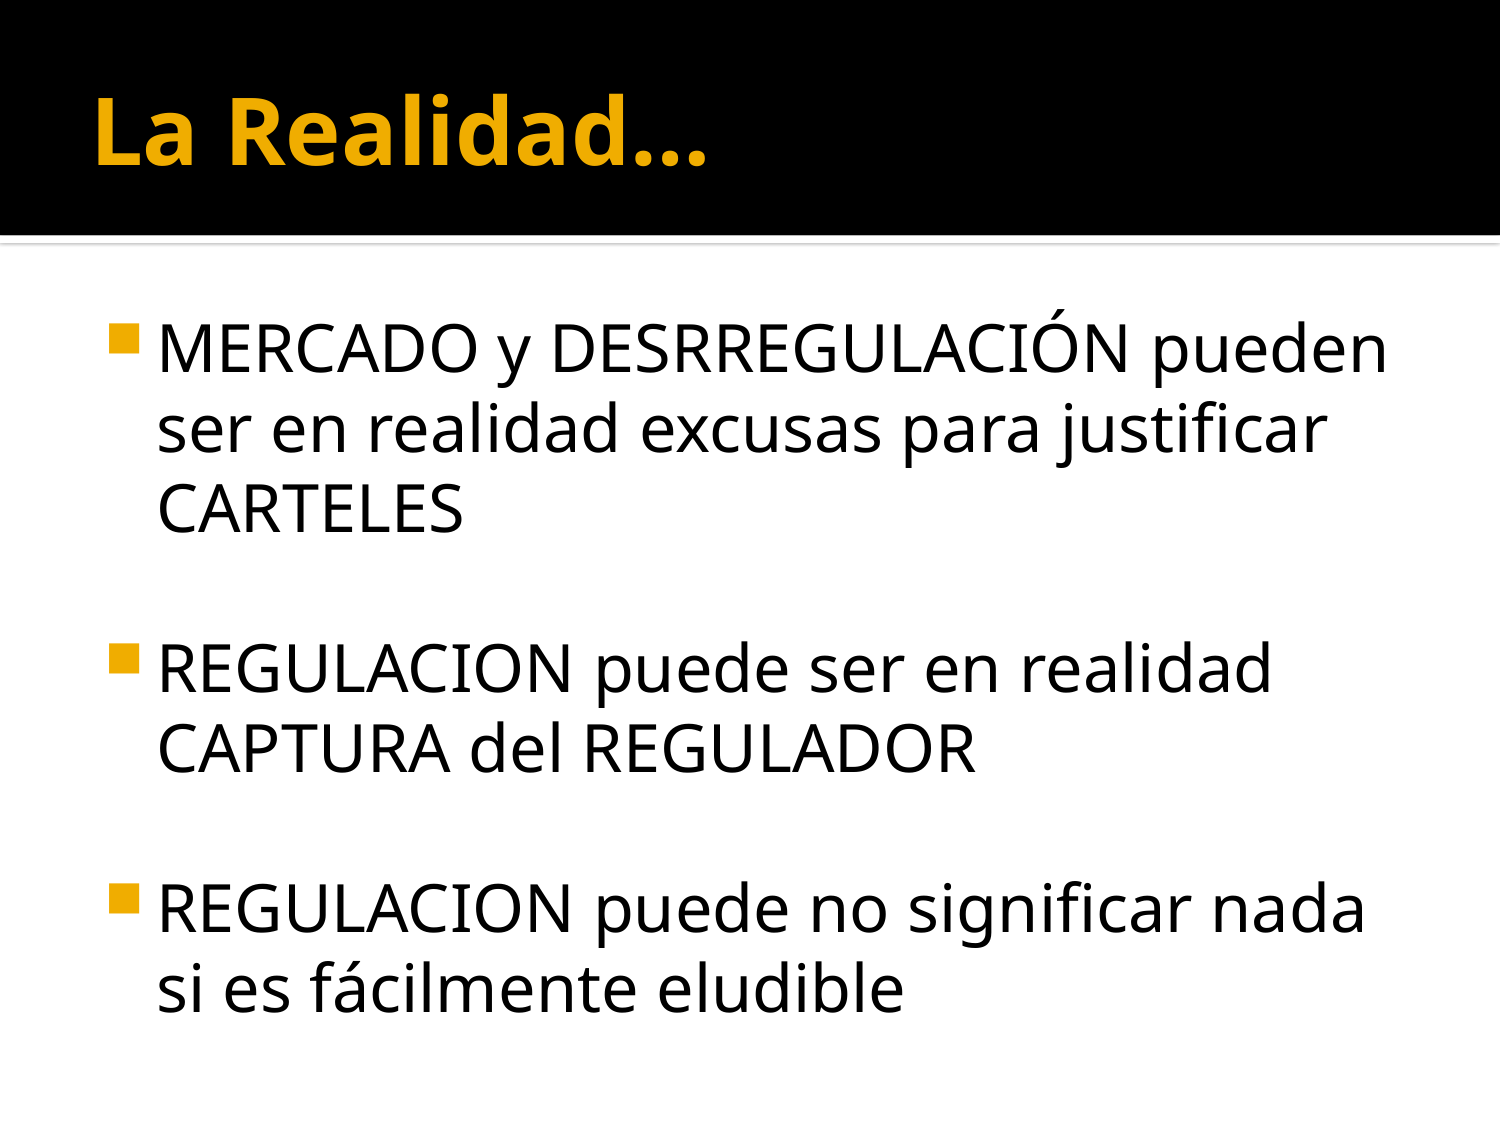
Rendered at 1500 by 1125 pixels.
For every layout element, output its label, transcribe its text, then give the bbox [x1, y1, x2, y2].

list MERCADO y DESRREGULACIÓN pueden ser en realidad excusas para justificar CARTELES REGULACION puede ser en realidad CAPTURA del REGULADOR REGULACION puede no significar nada si es fácilmente eludible [75, 291, 1425, 1050]
title La Realidad… [75, 25, 1425, 231]
